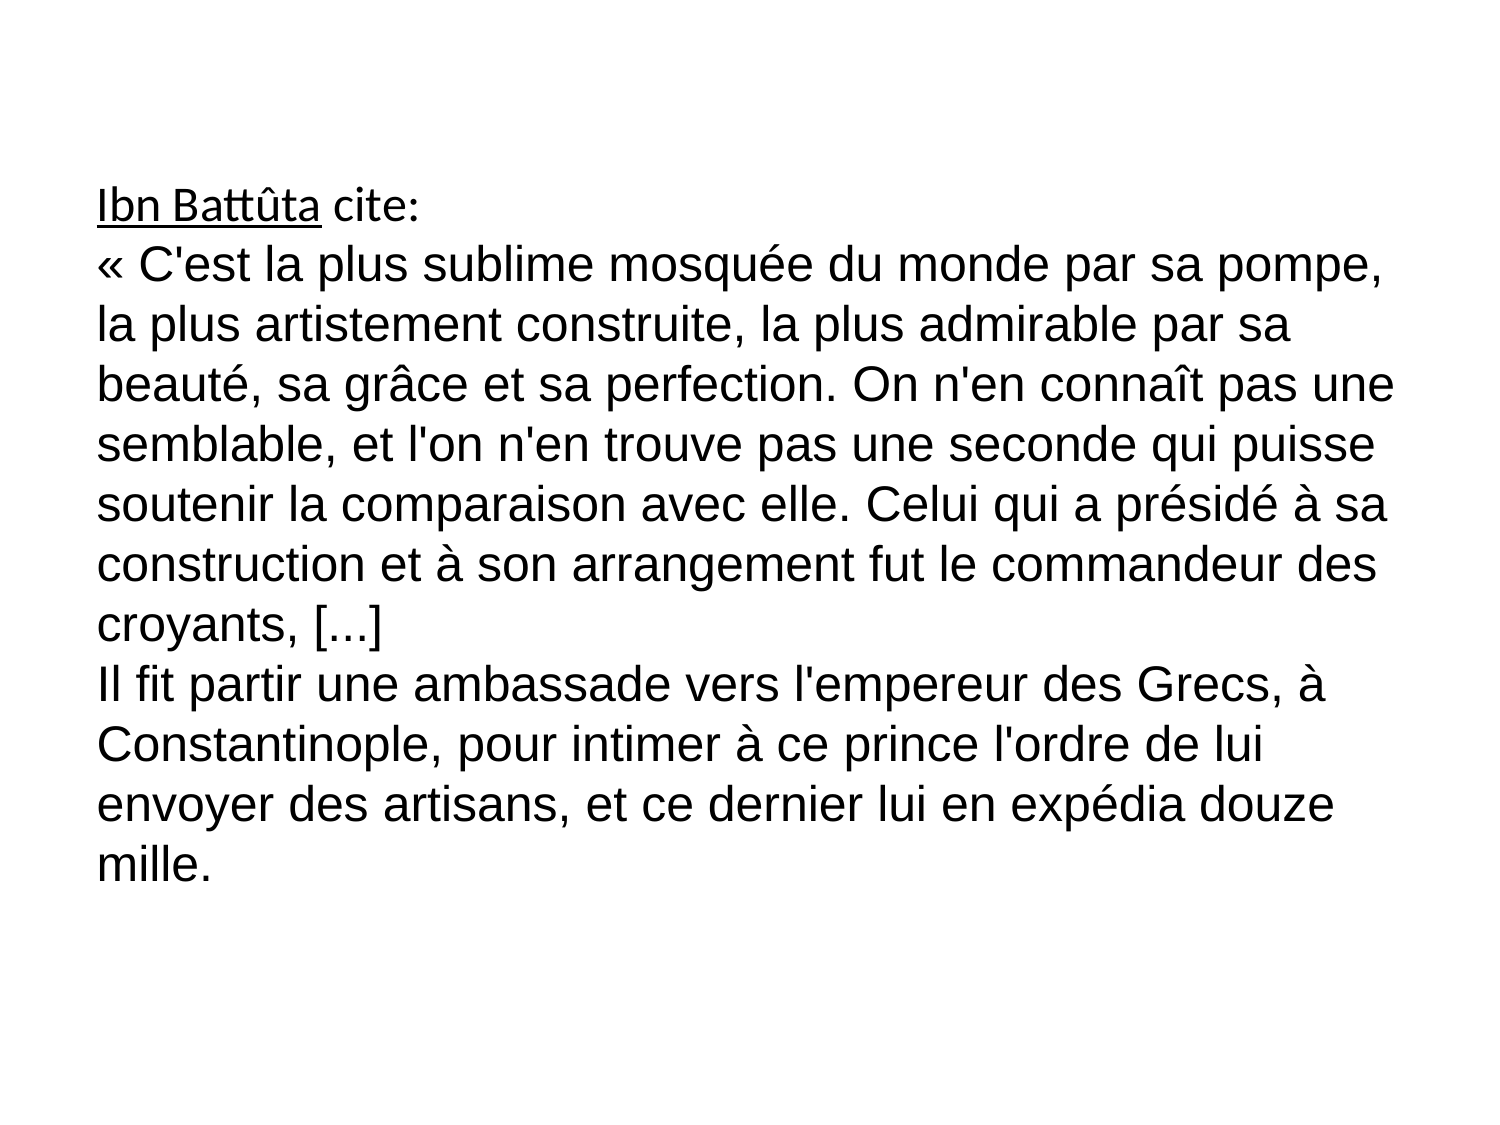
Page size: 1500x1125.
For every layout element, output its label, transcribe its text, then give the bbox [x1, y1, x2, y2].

text_box Ibn Battûta cite: « C'est la plus sublime mosquée du monde par sa pompe, la plus artistement construite, la plus admirable par sa beauté, sa grâce et sa perfection. On n'en connaît pas une semblable, et l'on n'en trouve pas une seconde qui puisse soutenir la comparaison avec elle. Celui qui a présidé à sa construction et à son arrangement fut le commandeur des croyants, [...] Il fit partir une ambassade vers l'empereur des Grecs, à Constantinople, pour intimer à ce prince l'ordre de lui envoyer des artisans, et ce dernier lui en expédia douze mille. [81, 163, 1430, 899]
